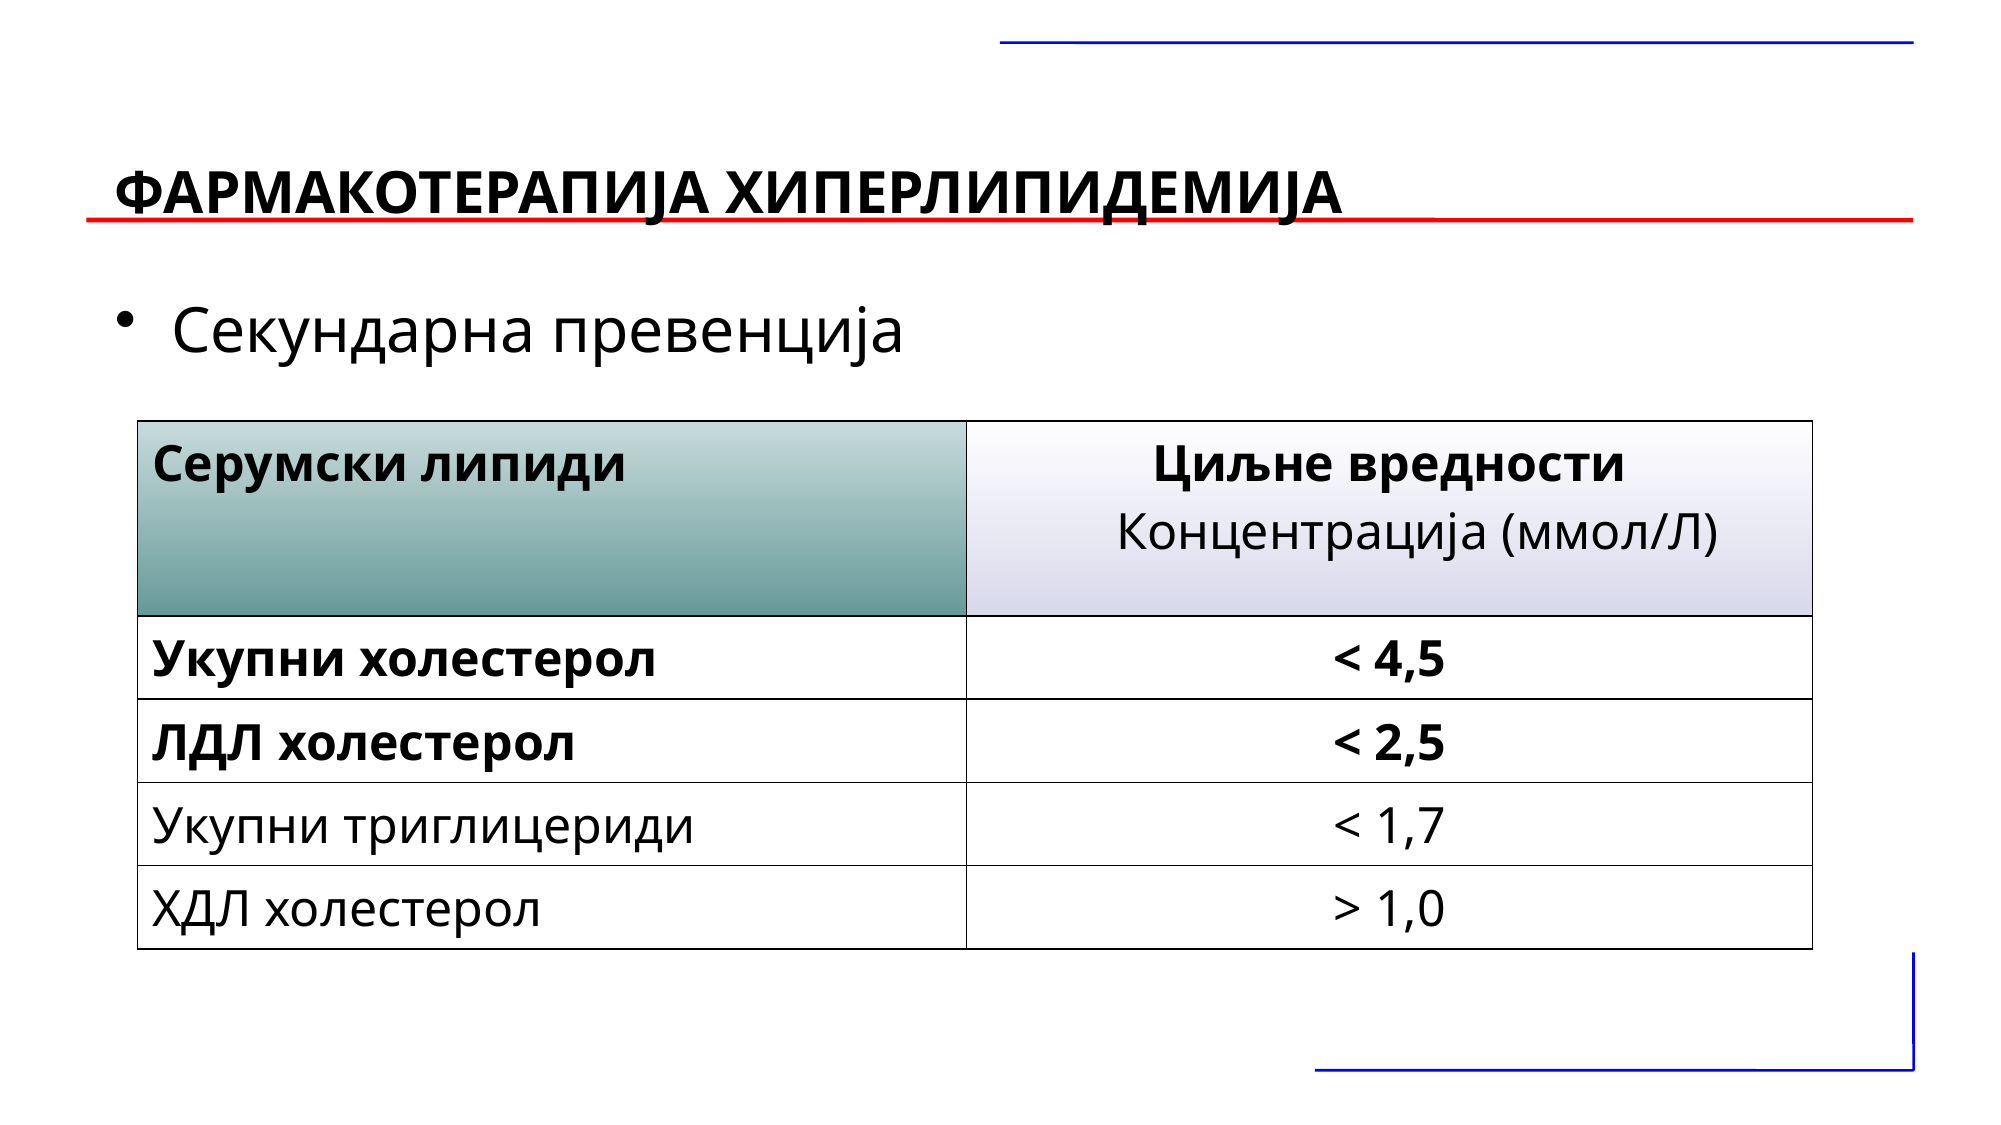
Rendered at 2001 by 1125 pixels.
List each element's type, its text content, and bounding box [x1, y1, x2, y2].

table_cell Укупни холестерол [138, 617, 966, 698]
title ФАРМАКОТЕРАПИЈА ХИПЕРЛИПИДЕМИЈА [99, 20, 1898, 233]
table_cell > 1,0 [967, 866, 1812, 948]
table_header Серумски липиди [138, 422, 966, 615]
table_cell ХДЛ холестерол [138, 866, 966, 948]
table_cell < 1,7 [967, 783, 1812, 865]
table_cell < 2,5 [967, 700, 1812, 782]
table_cell < 4,5 [967, 617, 1812, 698]
table_header Циљне вредности Концентрација (ммол/Л) [967, 422, 1812, 615]
table_cell Укупни триглицериди [138, 783, 966, 865]
list Секундарна превенција [99, 282, 1900, 1006]
table_cell ЛДЛ холестерол [138, 700, 966, 782]
